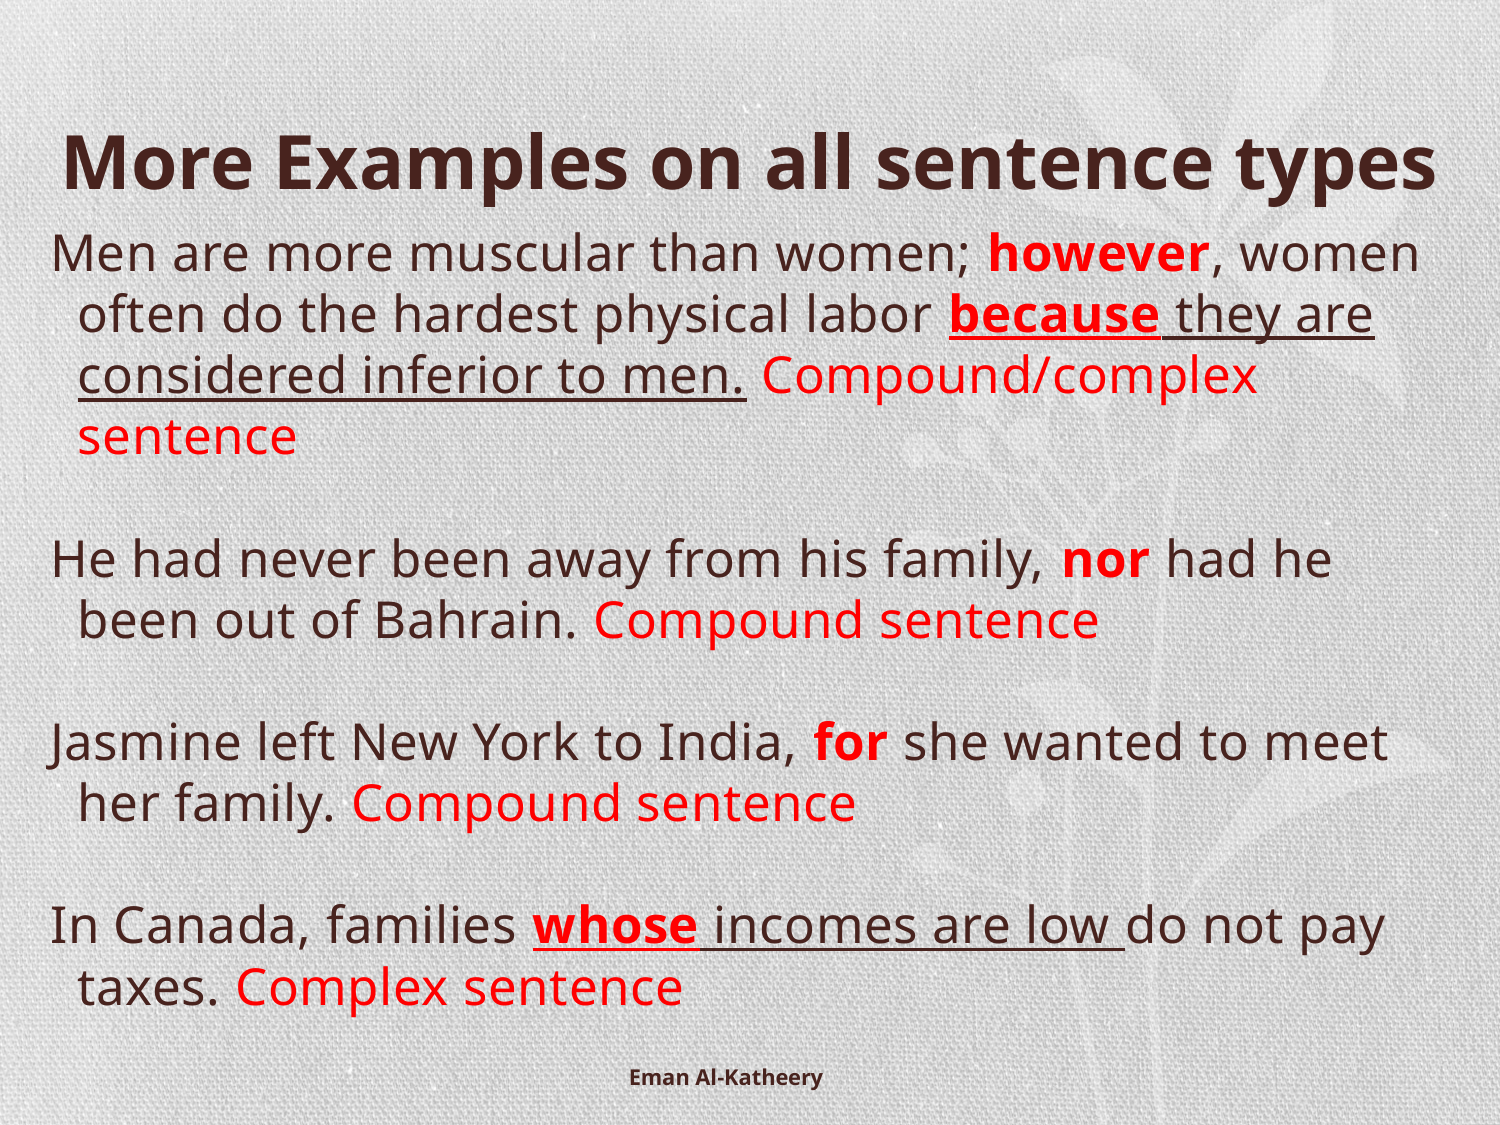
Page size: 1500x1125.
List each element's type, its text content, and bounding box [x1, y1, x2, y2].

footer Eman Al-Katheery [614, 1054, 1285, 1103]
title More Examples on all sentence types [45, 37, 1455, 213]
list Men are more muscular than women; however, women often do the hardest physical labor because they are considered inferior to men. Compound/complex sentence He had never been away from his family, nor had he been out of Bahrain. Compound sentence Jasmine left New York to India, for she wanted to meet her family. Compound sentence In Canada, families whose incomes are low do not pay taxes. Complex sentence [35, 213, 1465, 1023]
